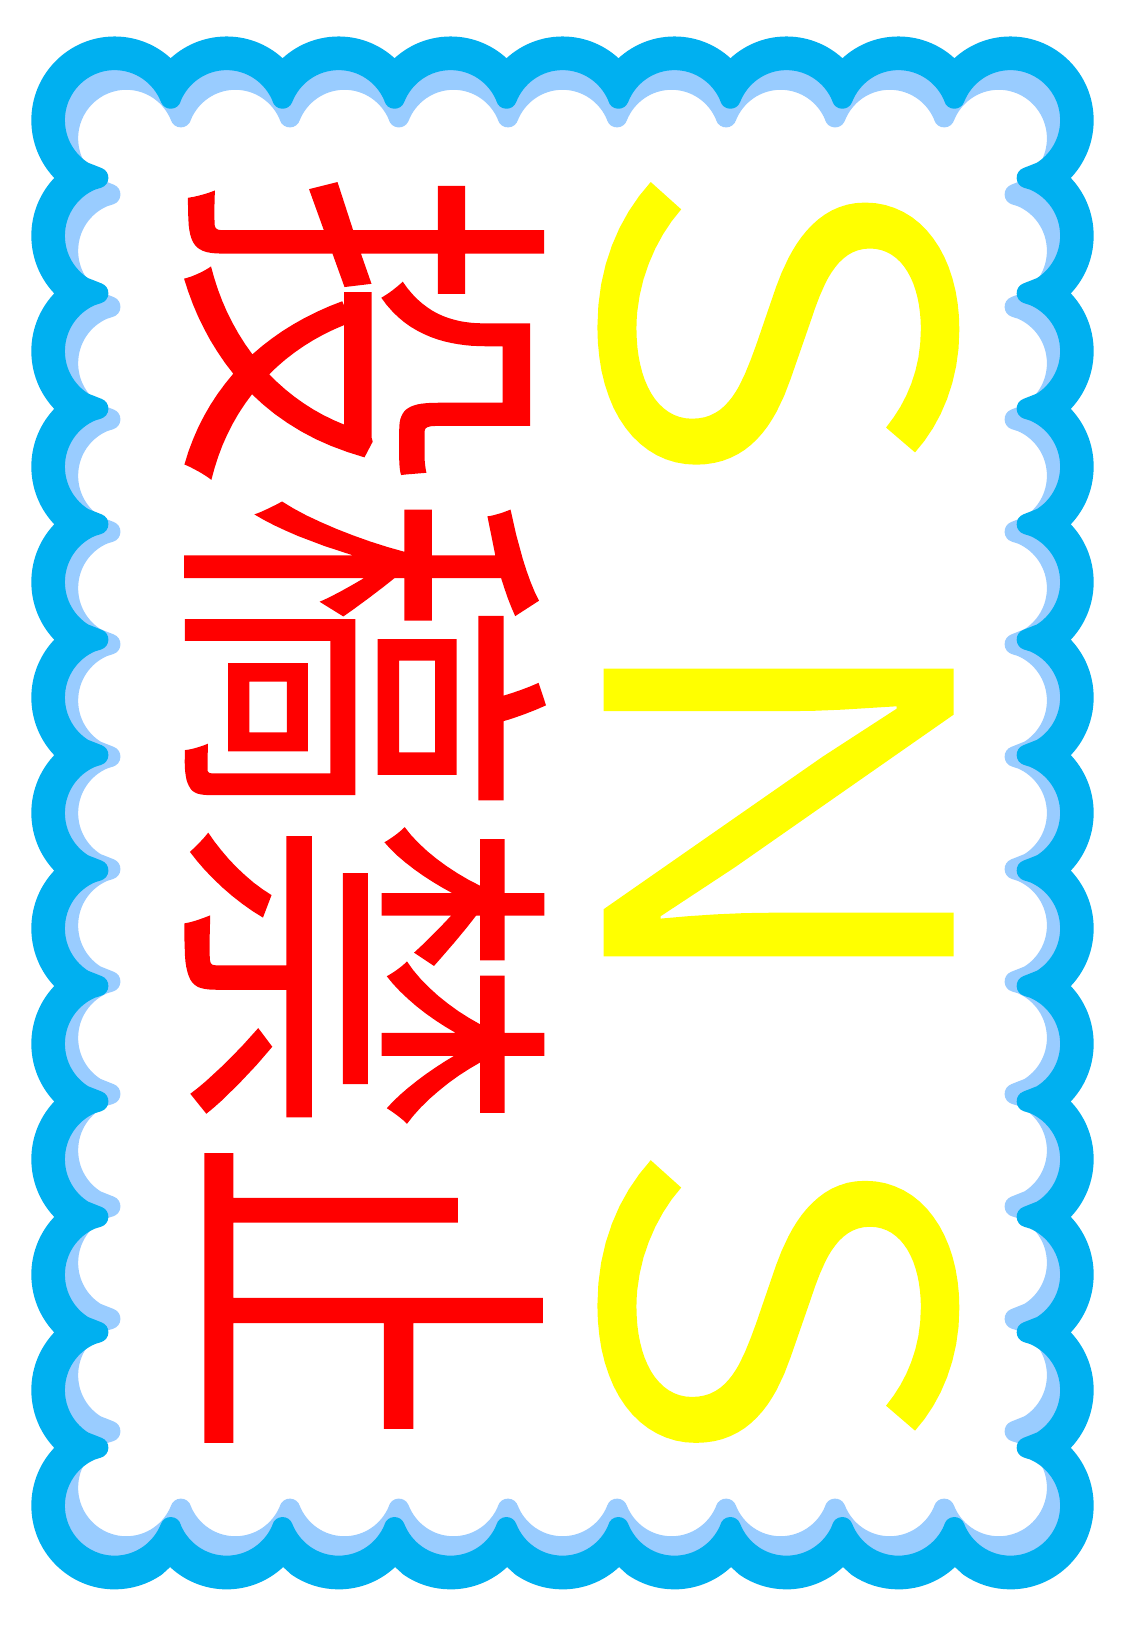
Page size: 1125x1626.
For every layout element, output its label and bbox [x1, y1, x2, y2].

text_box [41, 46, 1084, 1580]
text_box [183, 181, 960, 1444]
